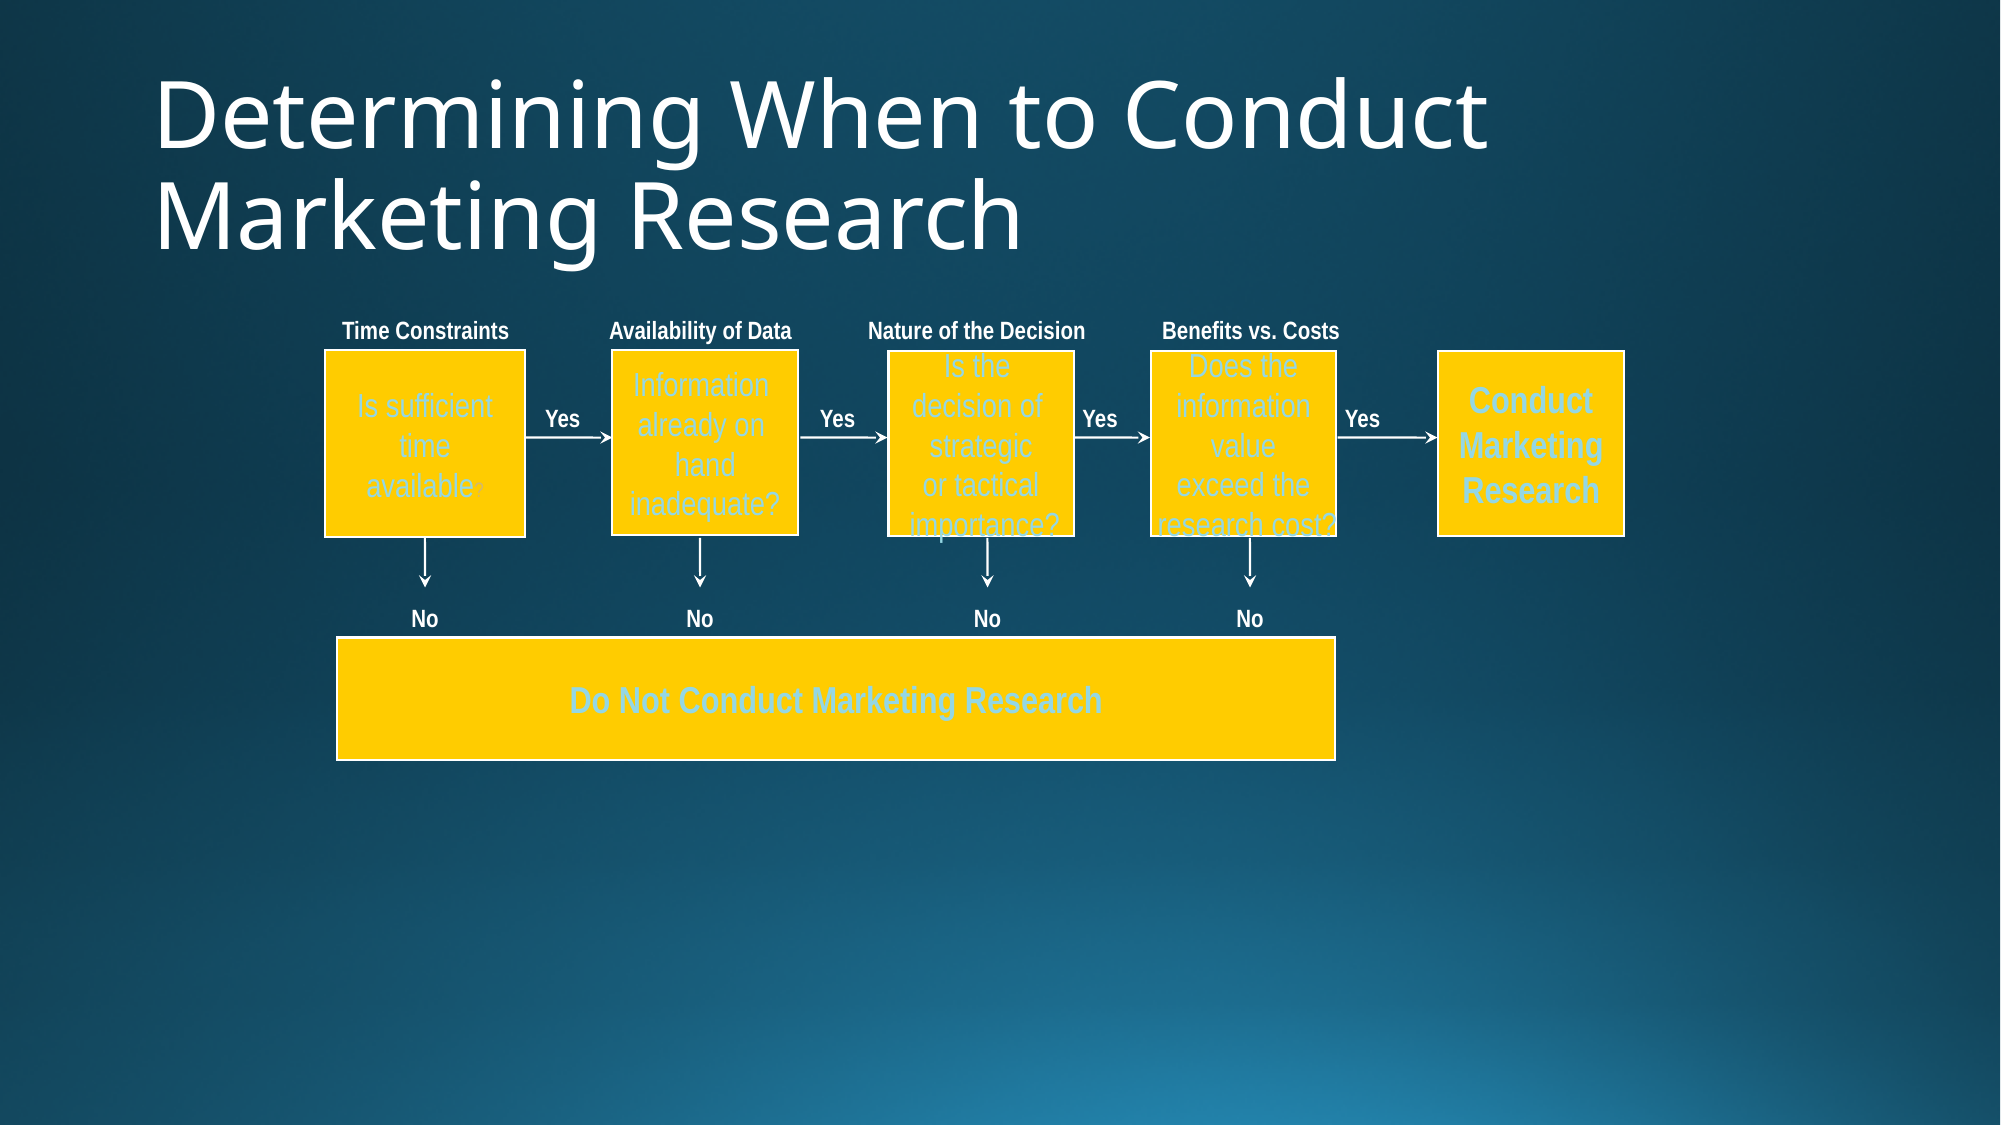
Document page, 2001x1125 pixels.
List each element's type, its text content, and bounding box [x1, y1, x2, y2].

text_box [693, 575, 707, 588]
text_box Benefits vs. Costs [1146, 307, 1356, 353]
text_box Yes [529, 395, 596, 441]
text_box Do Not Conduct Marketing Research [337, 637, 1336, 761]
text_box No [1221, 595, 1279, 641]
text_box No [958, 595, 1017, 641]
text_box Is the decision of strategic or tactical importance? [888, 353, 1074, 537]
text_box [981, 575, 994, 588]
text_box No [671, 595, 729, 641]
text_box [875, 431, 888, 444]
text_box Information already on hand inadequate? [612, 353, 798, 536]
text_box [1243, 575, 1257, 588]
text_box [1425, 431, 1438, 444]
text_box Is sufficient time available? [324, 350, 525, 538]
text_box Yes [1329, 395, 1396, 441]
text_box Availability of Data [593, 307, 808, 353]
title Determining When to Conduct Marketing Research [137, 59, 1863, 278]
picture [0, 0, 2001, 1125]
text_box [600, 431, 613, 444]
text_box Time Constraints [326, 307, 525, 353]
text_box [1137, 431, 1150, 444]
text_box Conduct Marketing Research [1438, 350, 1624, 537]
text_box Does the information value exceed the research cost? [1150, 353, 1337, 537]
text_box [418, 575, 432, 588]
text_box Nature of the Decision [852, 307, 1102, 353]
text_box Yes [1067, 395, 1134, 441]
text_box Yes [804, 395, 871, 441]
text_box No [396, 595, 454, 641]
